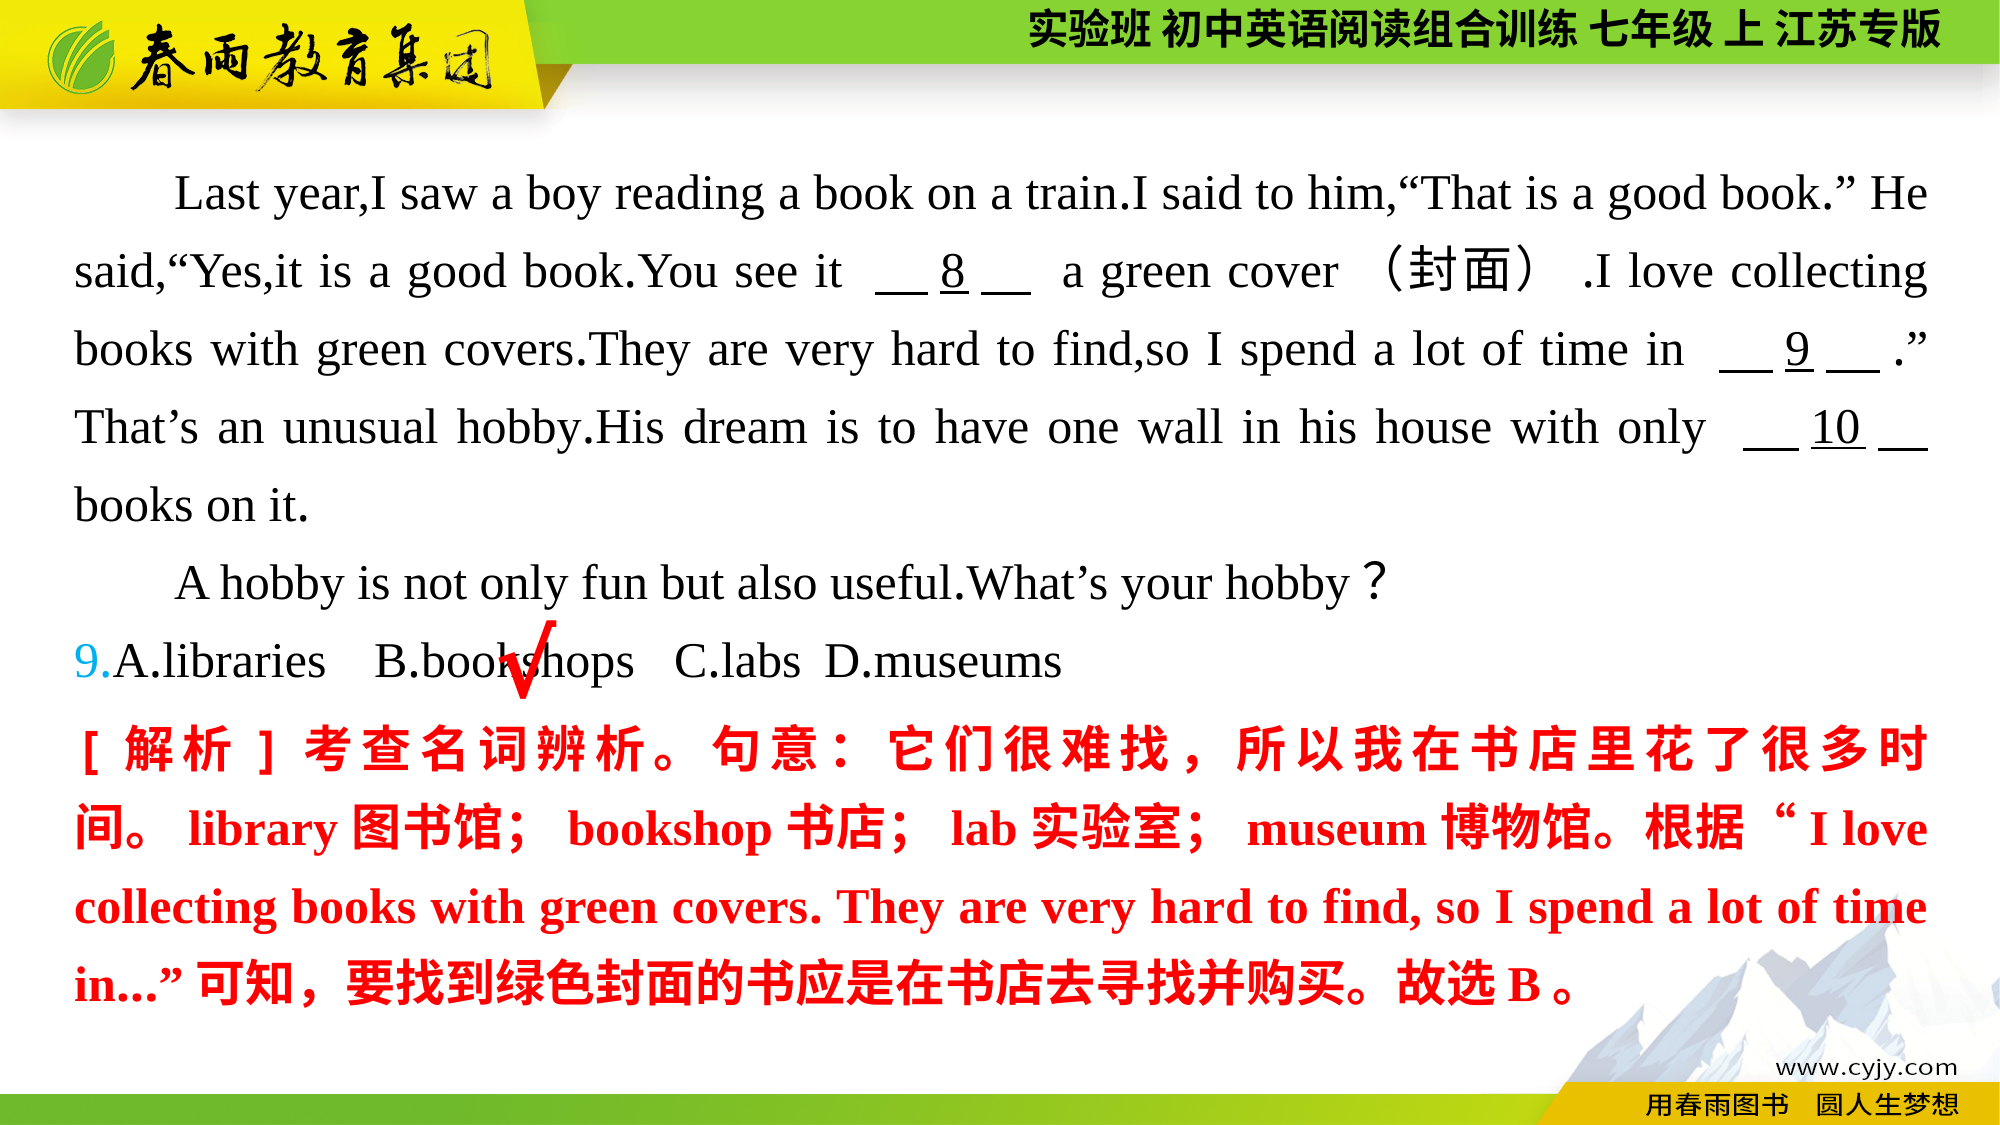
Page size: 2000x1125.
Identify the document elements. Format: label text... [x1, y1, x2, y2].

text_box [解析]考查名词辨析。句意：它们很难找，所以我在书店里花了很多时间。library图书馆；bookshop书店；lab实验室；museum博物馆。根据“I love collecting books with green covers. They are very hard to find, so I spend a lot of time in...”可知，要找到绿色封面的书应是在书店去寻找并购买。故选B。 [59, 692, 1944, 1020]
list Last year,I saw a boy reading a book on a train.I said to him,“That is a good book.” He said,“Yes,it is a good book.You see it 8 a green cover（封面）.I love collecting books with green covers.They are very hard to find,so I spend a lot of time in 9 .” That’s an unusual hobby.His dream is to have one wall in his house with only 10 books on it. A hobby is not only fun but also useful.What’s your hobby？ 9.A.libraries B.bookshops C.labs D.museums [59, 134, 1944, 692]
text_box √ [480, 597, 578, 692]
picture [0, 0, 2000, 1125]
